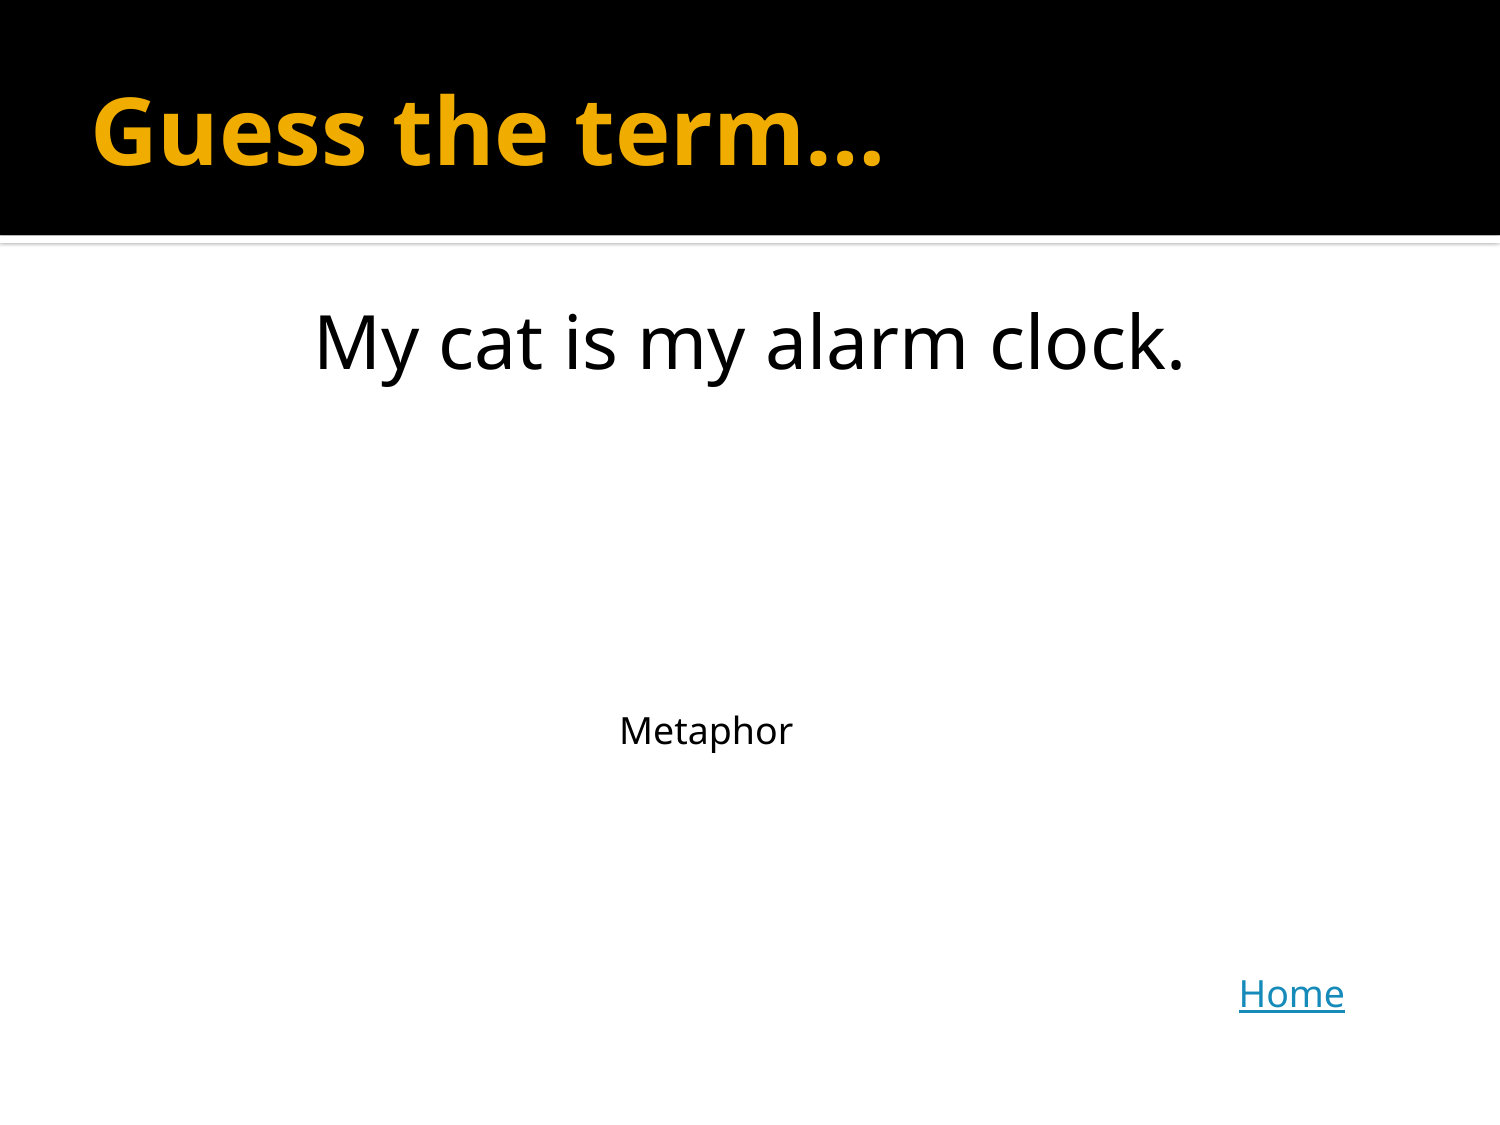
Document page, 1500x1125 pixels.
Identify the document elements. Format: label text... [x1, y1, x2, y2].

text_box Metaphor [374, 699, 1038, 760]
text_box My cat is my alarm clock. [137, 287, 1363, 393]
title Guess the term… [75, 25, 1425, 231]
text_box Home [1223, 962, 1361, 1029]
